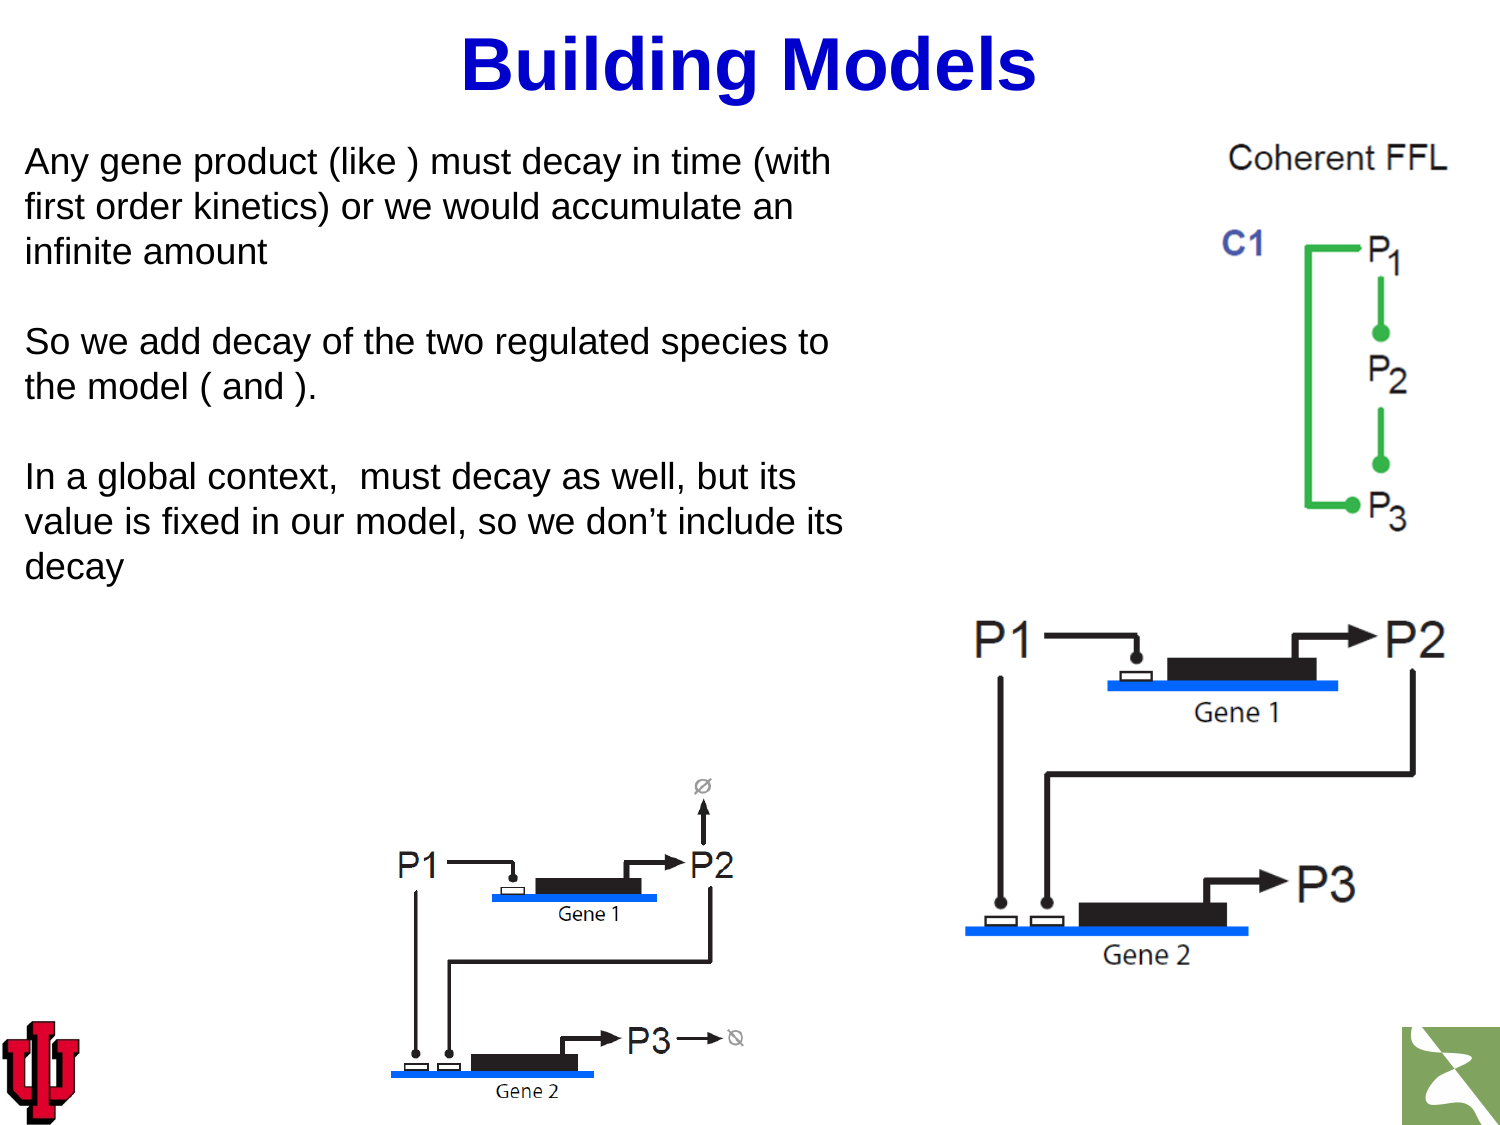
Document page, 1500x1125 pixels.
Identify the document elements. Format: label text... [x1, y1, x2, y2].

picture [1402, 1027, 1500, 1125]
picture [1204, 129, 1488, 555]
title Building Models [0, 0, 1500, 130]
picture [299, 768, 824, 1125]
picture [908, 584, 1500, 997]
picture [0, 1020, 80, 1125]
text_box [12, 558, 1488, 665]
